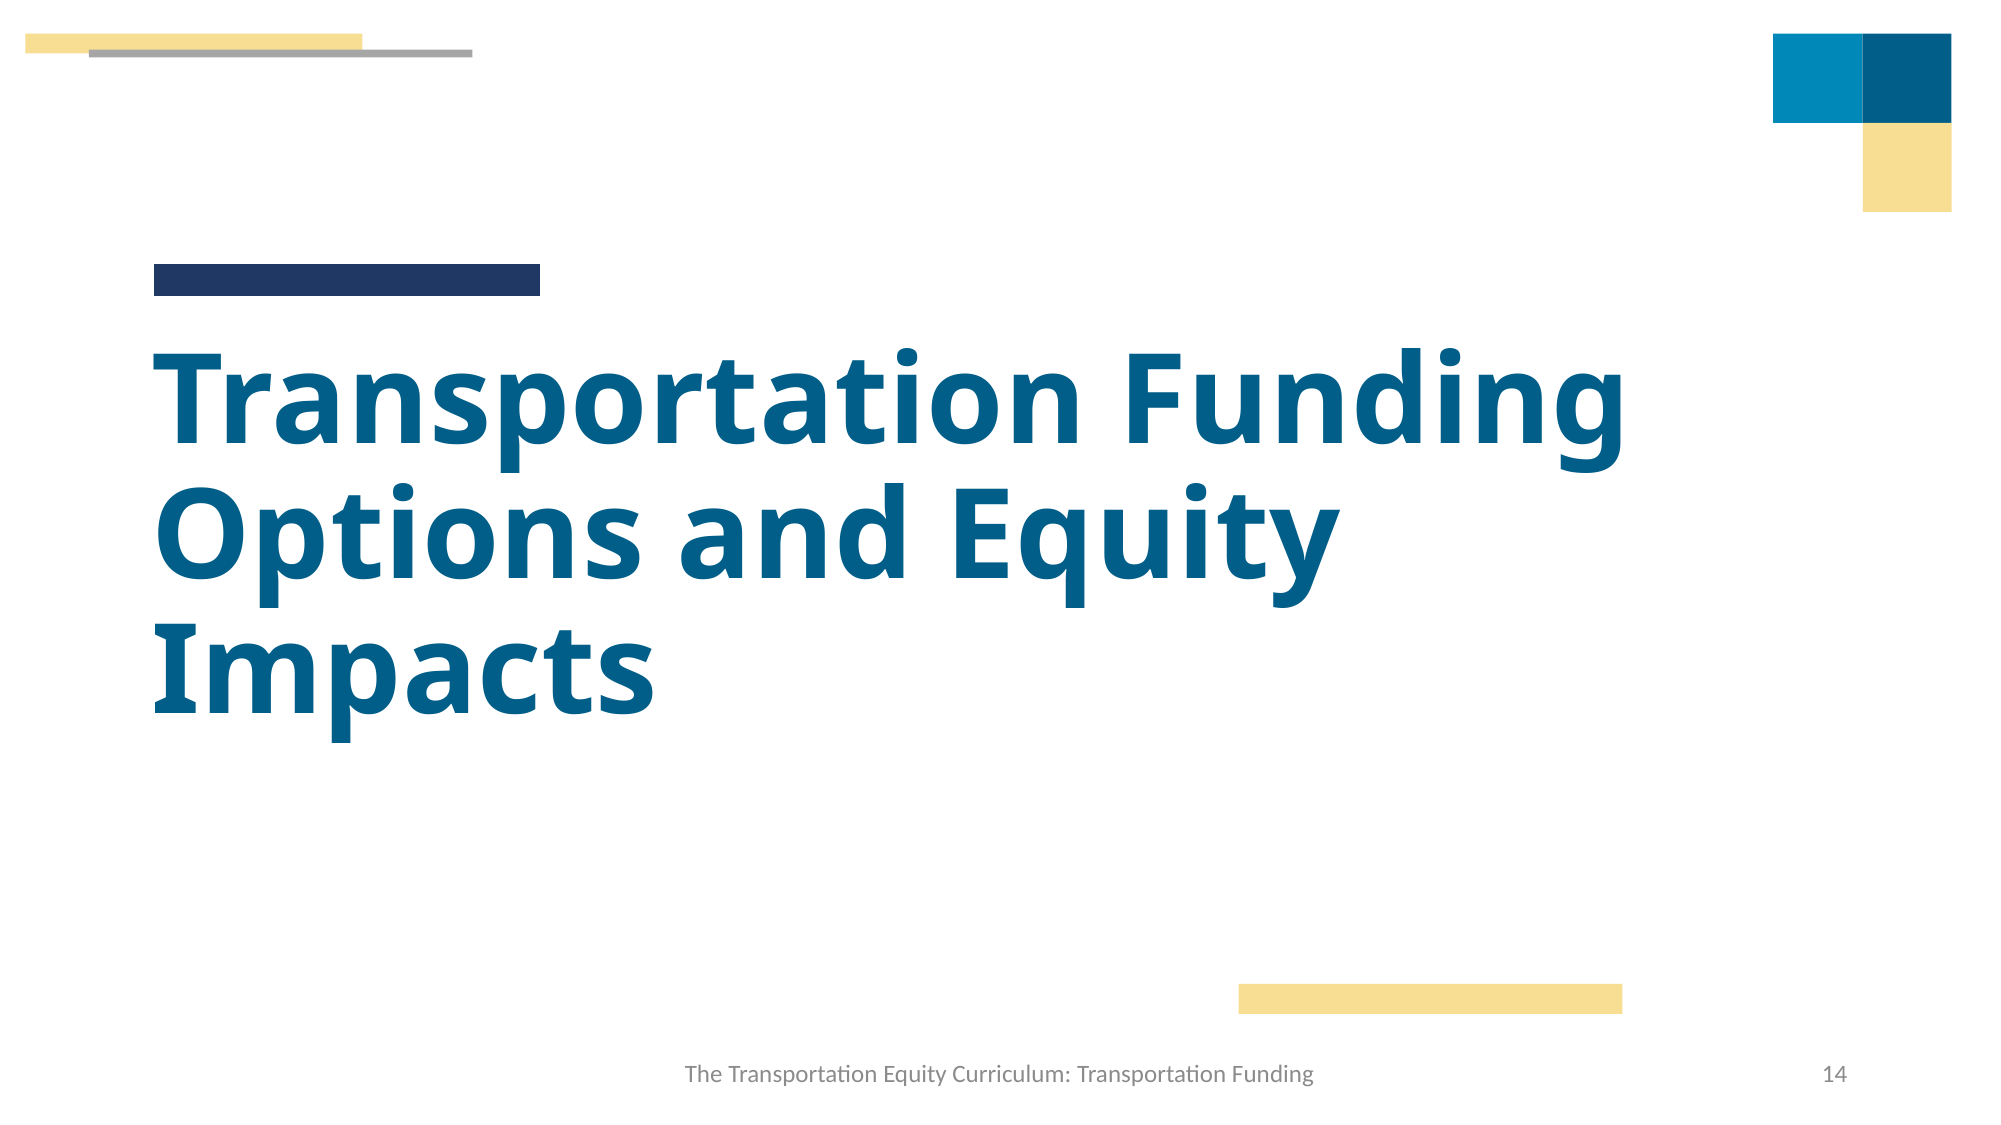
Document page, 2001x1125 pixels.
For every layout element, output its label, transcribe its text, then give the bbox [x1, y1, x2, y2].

slide_number 14 [1412, 1042, 1863, 1103]
title Transportation Funding Options and Equity Impacts [136, 280, 1862, 749]
footer The Transportation Equity Curriculum: Transportation Funding [662, 1042, 1338, 1103]
